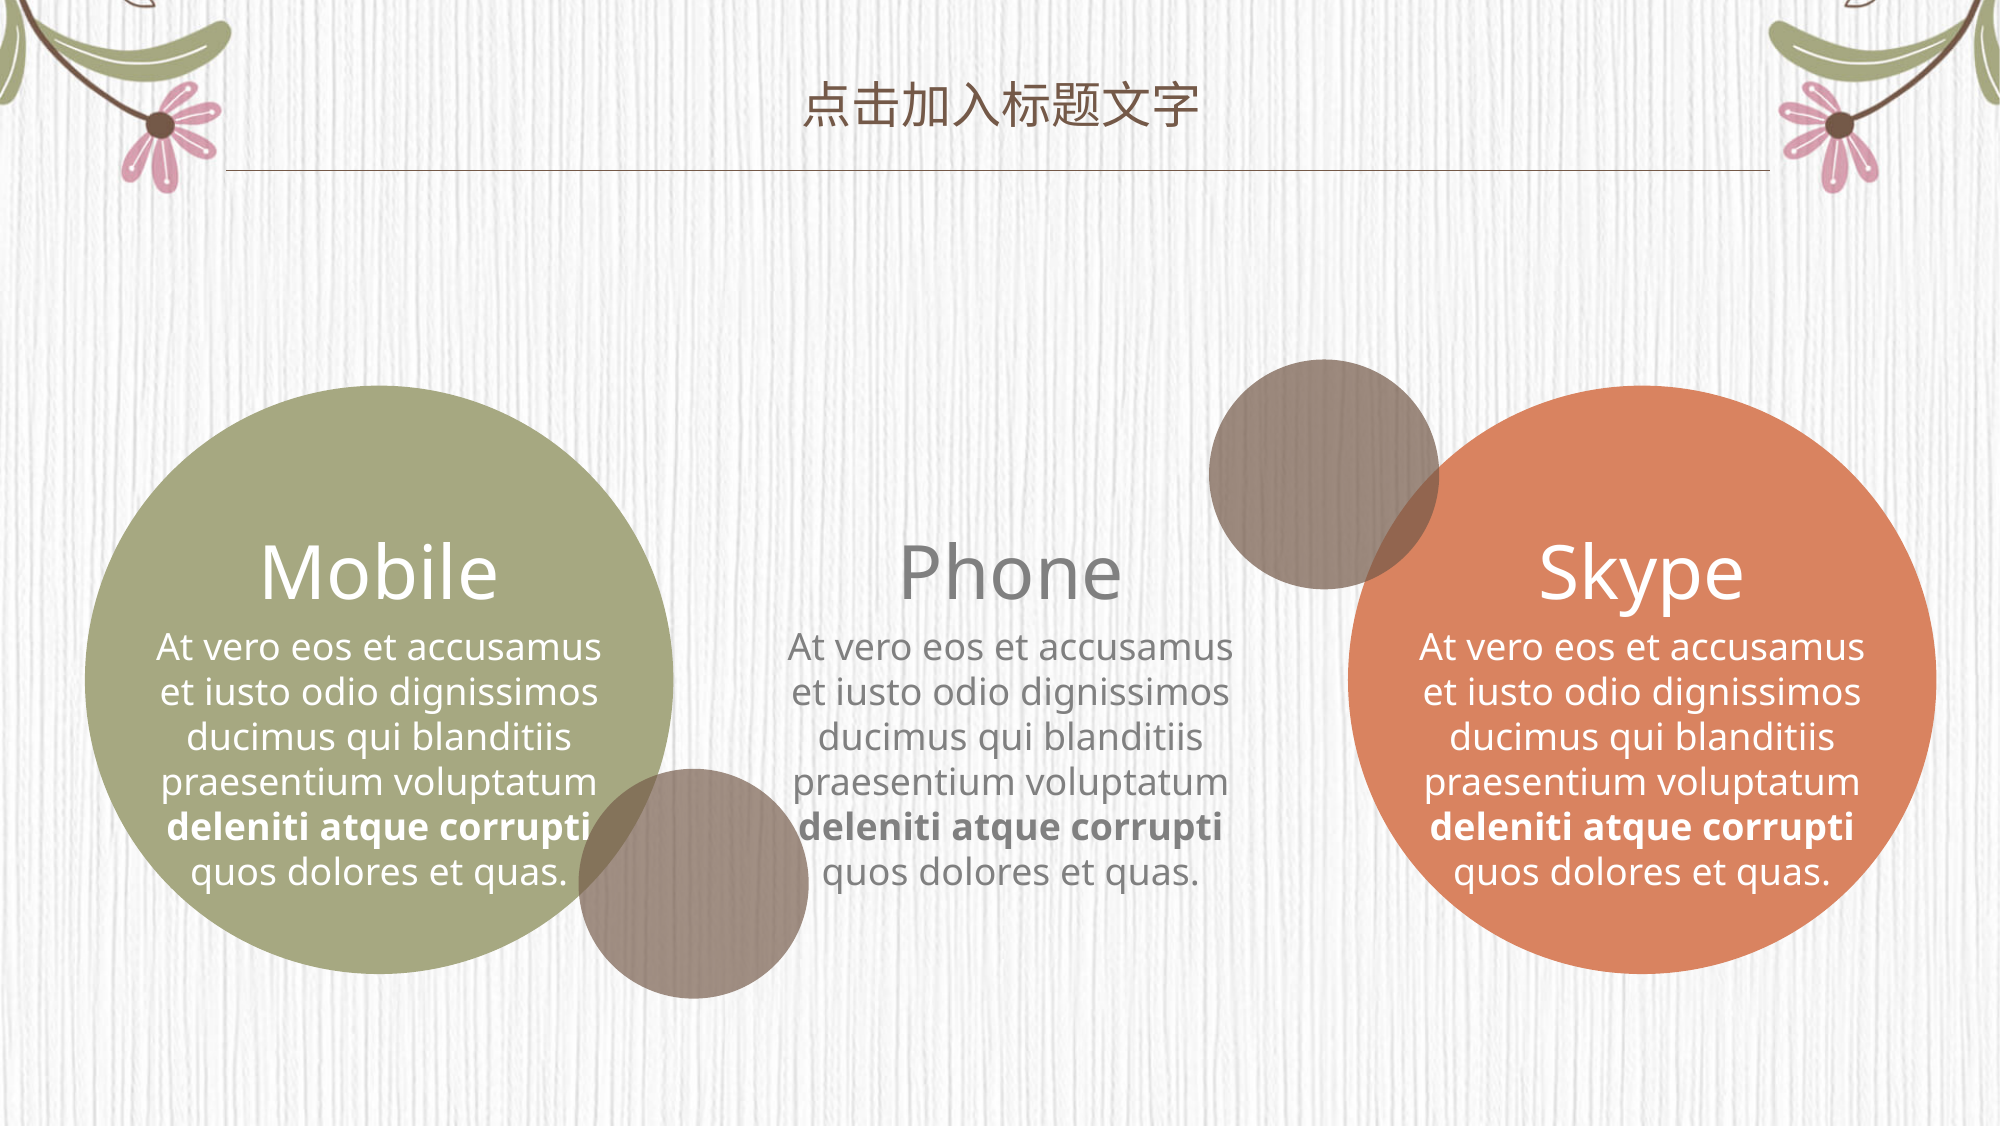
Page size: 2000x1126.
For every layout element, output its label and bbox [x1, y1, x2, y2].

text_box [226, 67, 1771, 171]
text_box [84, 359, 1937, 999]
picture [0, 0, 2000, 1126]
